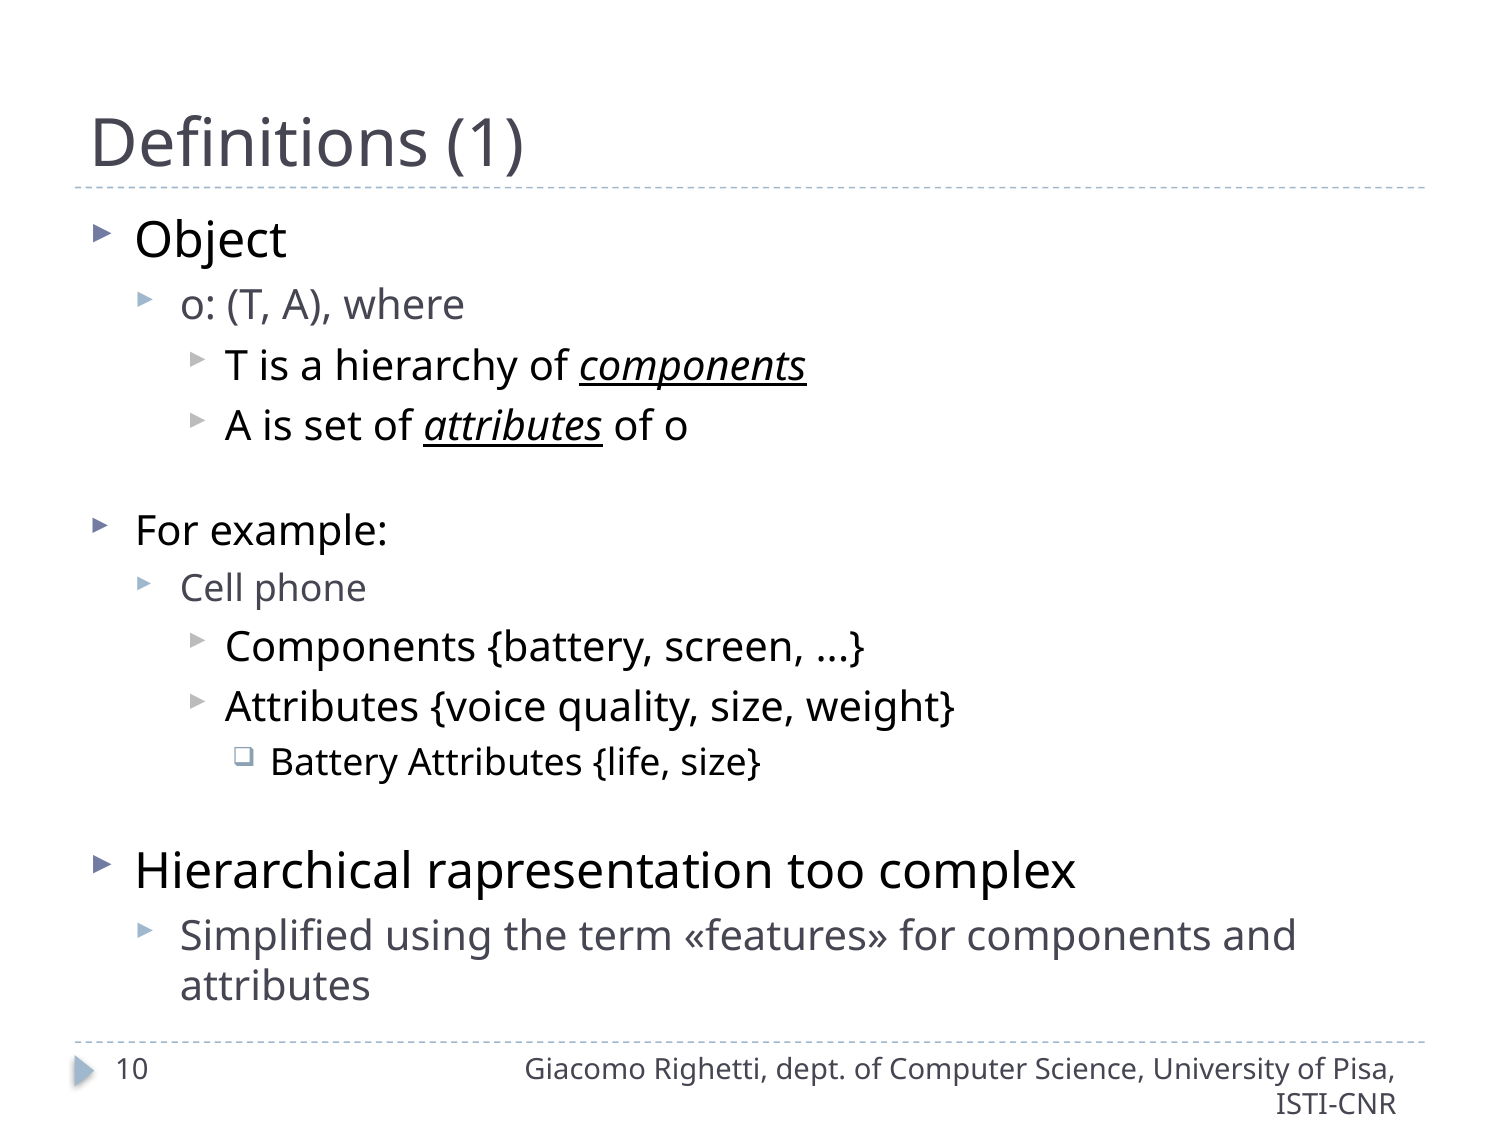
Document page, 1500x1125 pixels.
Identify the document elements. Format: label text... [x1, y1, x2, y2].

slide_number 10 [100, 1042, 426, 1103]
title Definitions (1) [75, 24, 1425, 188]
footer Giacomo Righetti, dept. of Computer Science, University of Pisa, ISTI-CNR [475, 1042, 1412, 1125]
list Object o: (T, A), where T is a hierarchy of components A is set of attributes of o For example: Cell phone Components {battery, screen, ...} Attributes {voice quality, size, weight} Battery Attributes {life, size} Hierarchical rapresentation too complex Simplified using the term «features» for components and attributes [75, 200, 1425, 1010]
